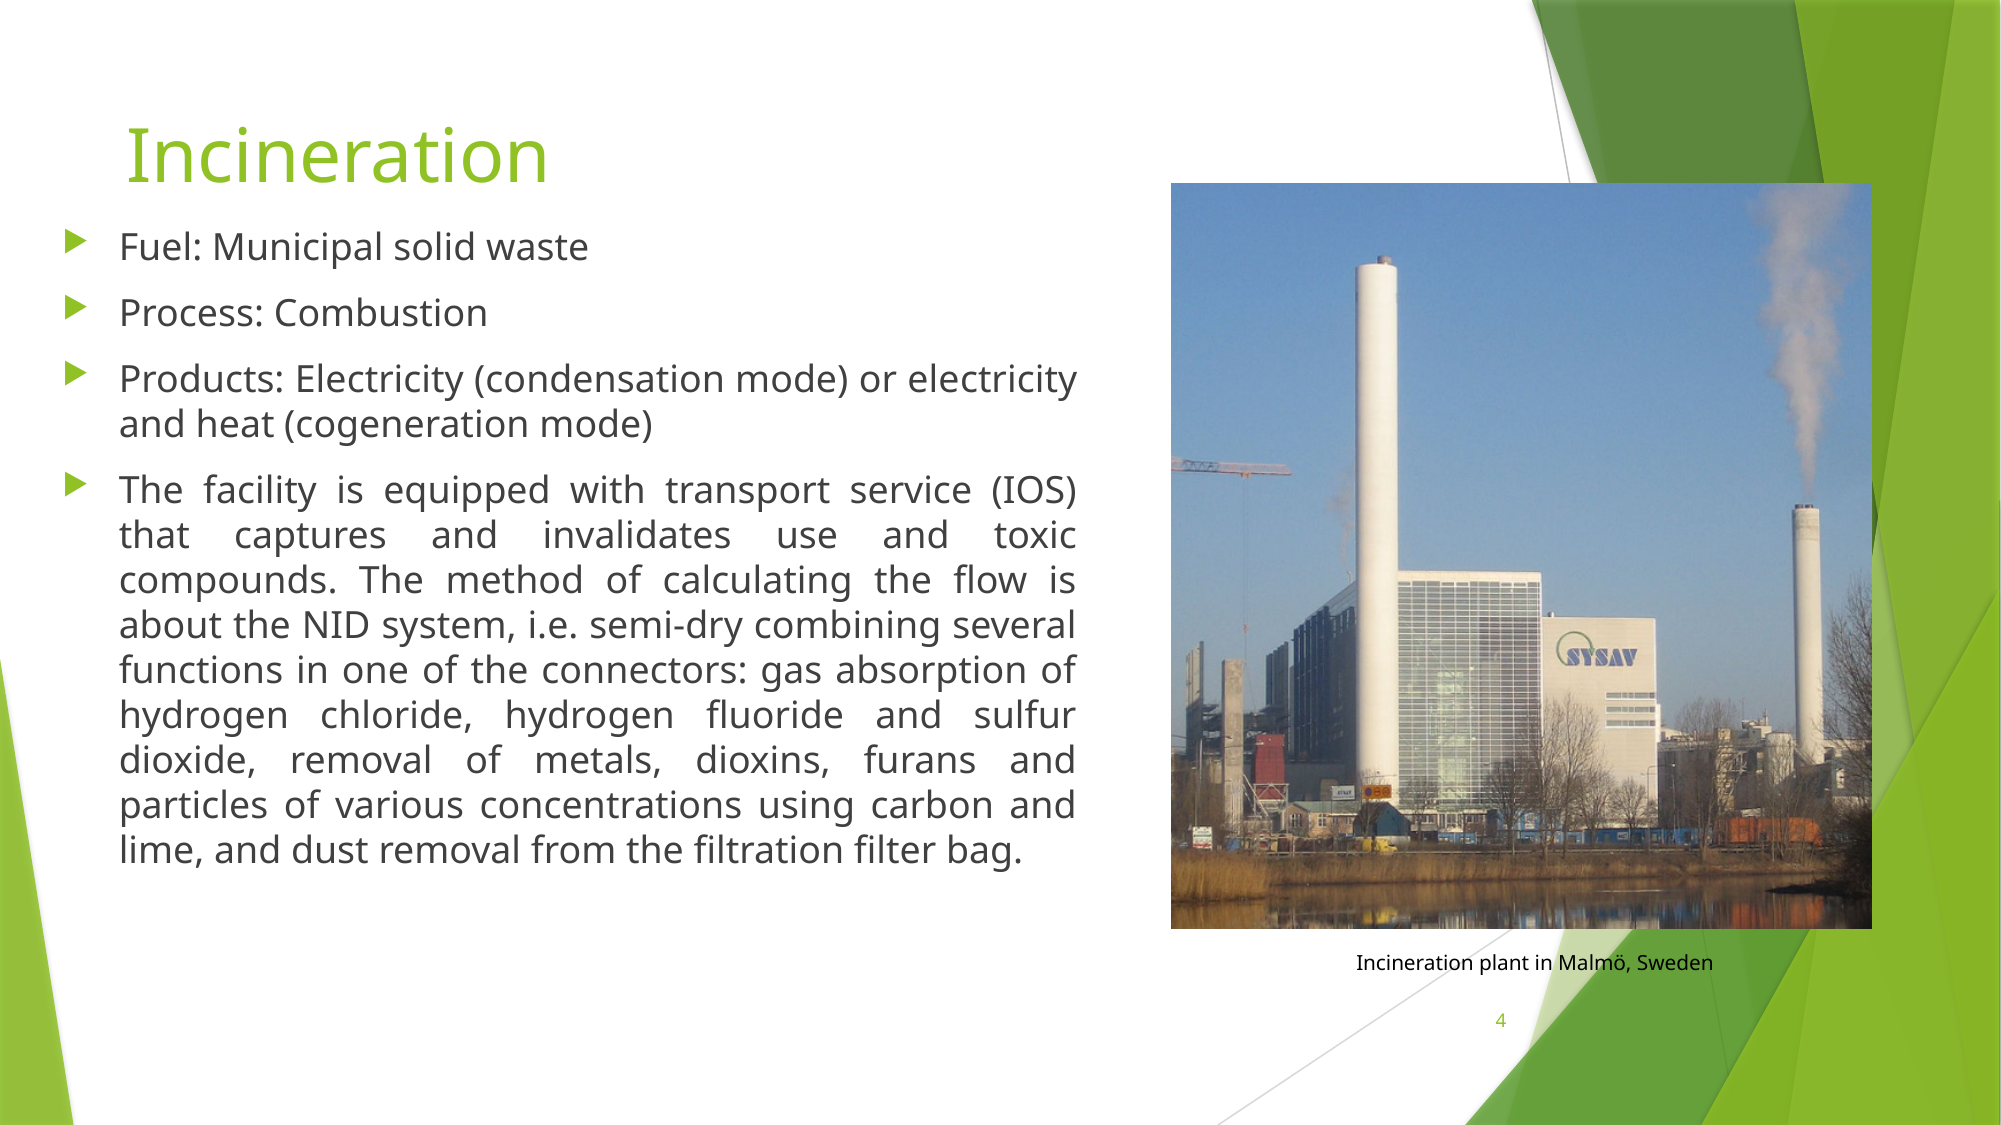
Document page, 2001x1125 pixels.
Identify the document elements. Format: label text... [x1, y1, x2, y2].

text_box Incineration plant in Malmö, Sweden [1341, 942, 2000, 983]
title Incineration [111, 99, 1522, 317]
slide_number 4 [1409, 991, 1522, 1051]
picture [1170, 183, 1872, 929]
list Fuel: Municipal solid waste Process: Combustion Products: Electricity (condensation mode) or electricity and heat (cogeneration mode) The facility is equipped with transport service (IOS) that captures and invalidates use and toxic compounds. The method of calculating the flow is about the NID system, i.e. semi-dry combining several functions in one of the connectors: gas absorption of hydrogen chloride, hydrogen fluoride and sulfur dioxide, removal of metals, dioxins, furans and particles of various concentrations using carbon and lime, and dust removal from the filtration filter bag. [47, 215, 1093, 943]
